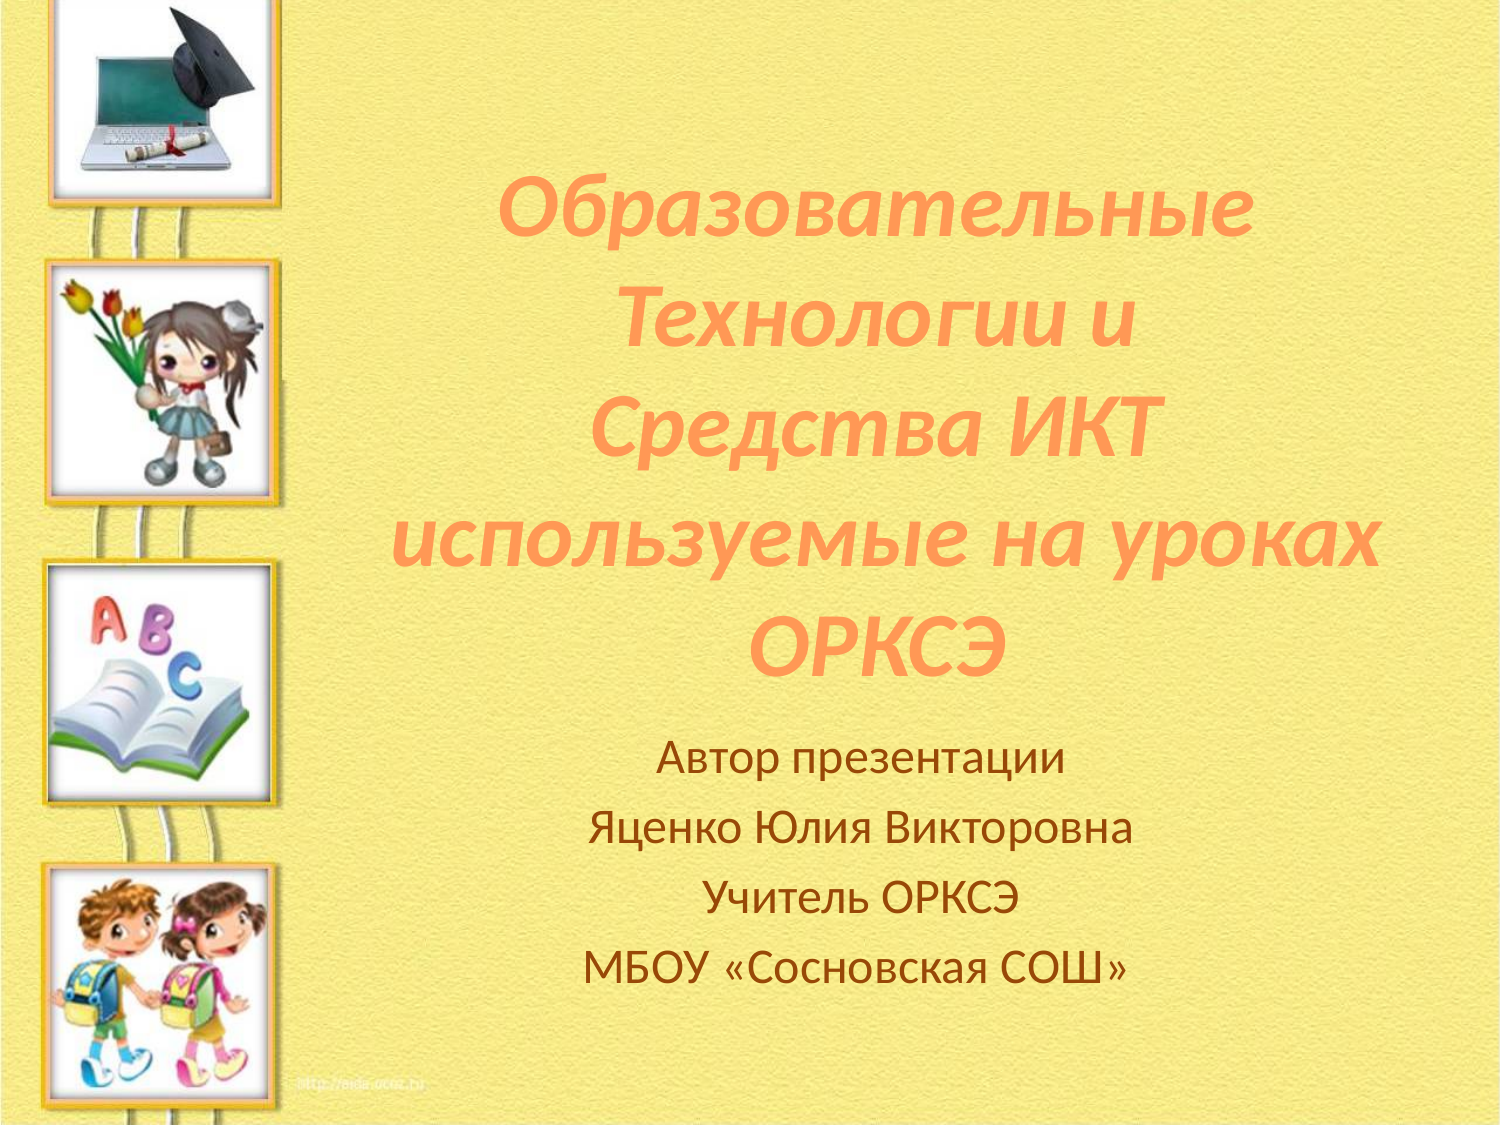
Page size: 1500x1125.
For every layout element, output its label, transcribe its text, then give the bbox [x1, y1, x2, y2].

subtitle Автор презентации Яценко Юлия Викторовна Учитель ОРКСЭ МБОУ «Сосновская СОШ» [336, 716, 1387, 1004]
picture [0, 0, 1500, 1125]
text_box Образовательные Технологии и Средства ИКТ используемые на уроках ОРКСЭ [354, 137, 1399, 702]
